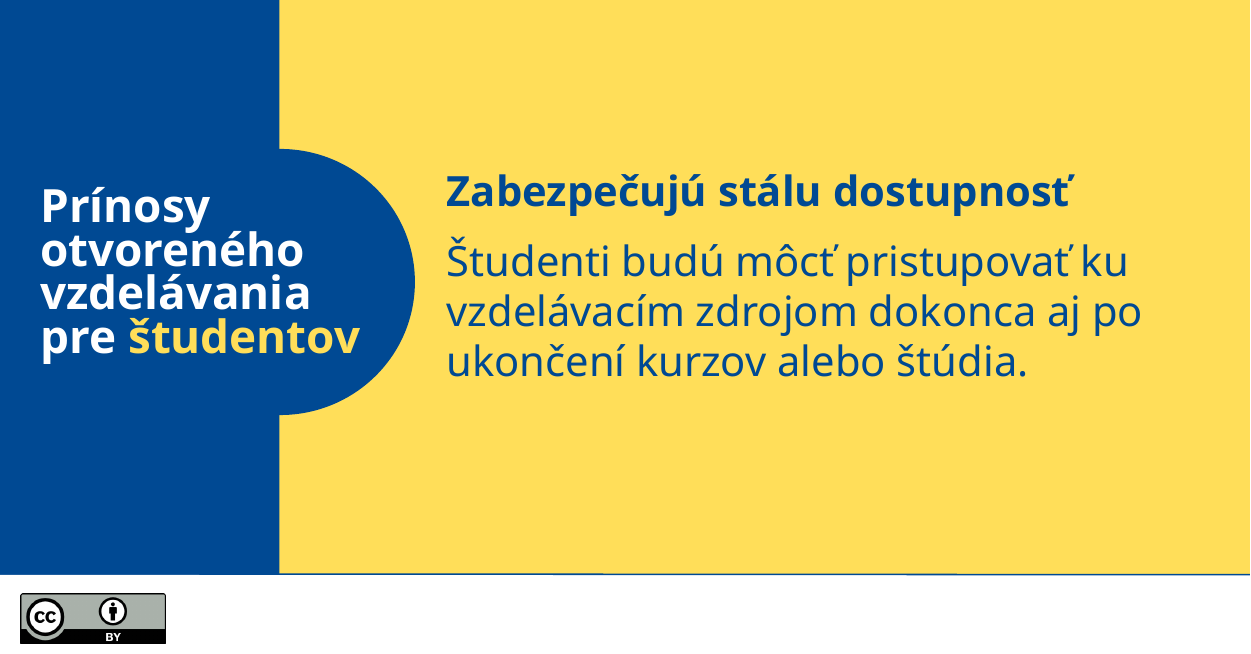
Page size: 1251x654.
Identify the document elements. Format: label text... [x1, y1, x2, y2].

text_box Zabezpečujú stálu dostupnosť Študenti budú môcť pristupovať ku vzdelávacím zdrojom dokonca aj po ukončení kurzov alebo štúdia. [431, 149, 1231, 401]
text_box [0, 0, 280, 573]
text_box [187, 378, 374, 416]
text_box [206, 148, 355, 171]
picture [20, 592, 166, 645]
text_box Prínosy otvoreného vzdelávania pre študentov [25, 171, 409, 378]
text_box [0, 582, 1250, 654]
text_box [409, 242, 415, 322]
